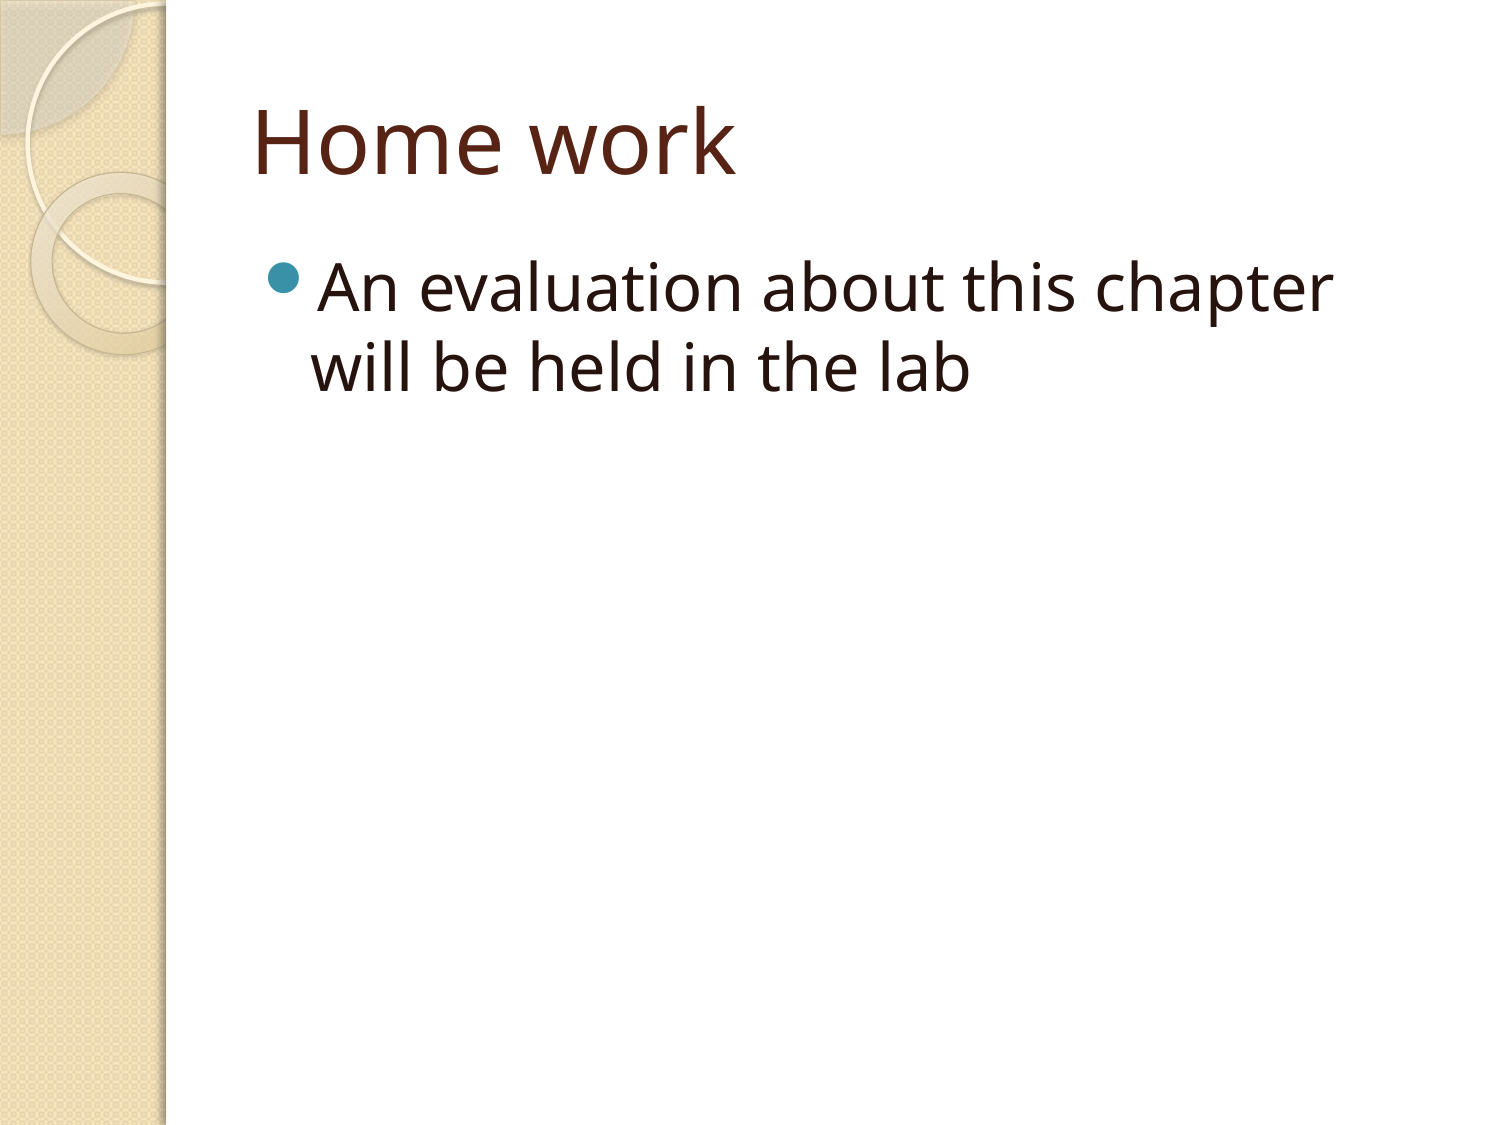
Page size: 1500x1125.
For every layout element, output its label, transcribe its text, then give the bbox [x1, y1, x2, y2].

title Home work [235, 45, 1466, 233]
list An evaluation about this chapter will be held in the lab [235, 237, 1466, 1025]
